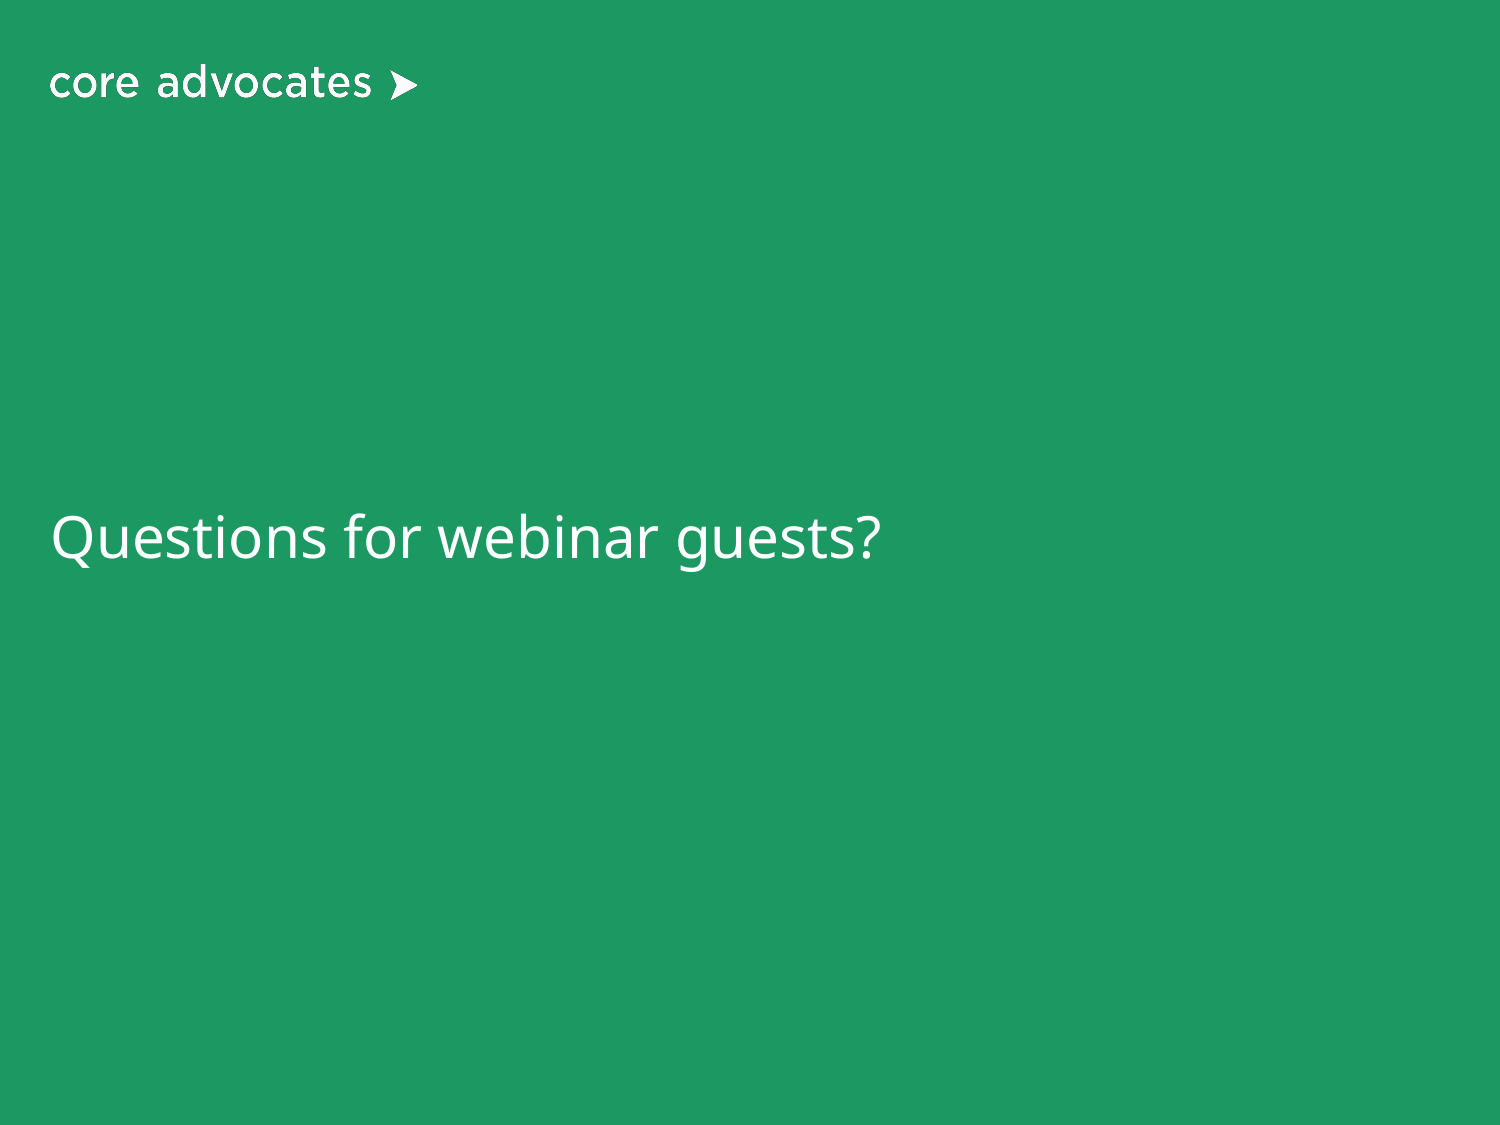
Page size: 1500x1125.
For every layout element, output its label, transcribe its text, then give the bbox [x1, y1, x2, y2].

picture [50, 64, 417, 100]
title Questions for webinar guests? [35, 464, 1450, 607]
